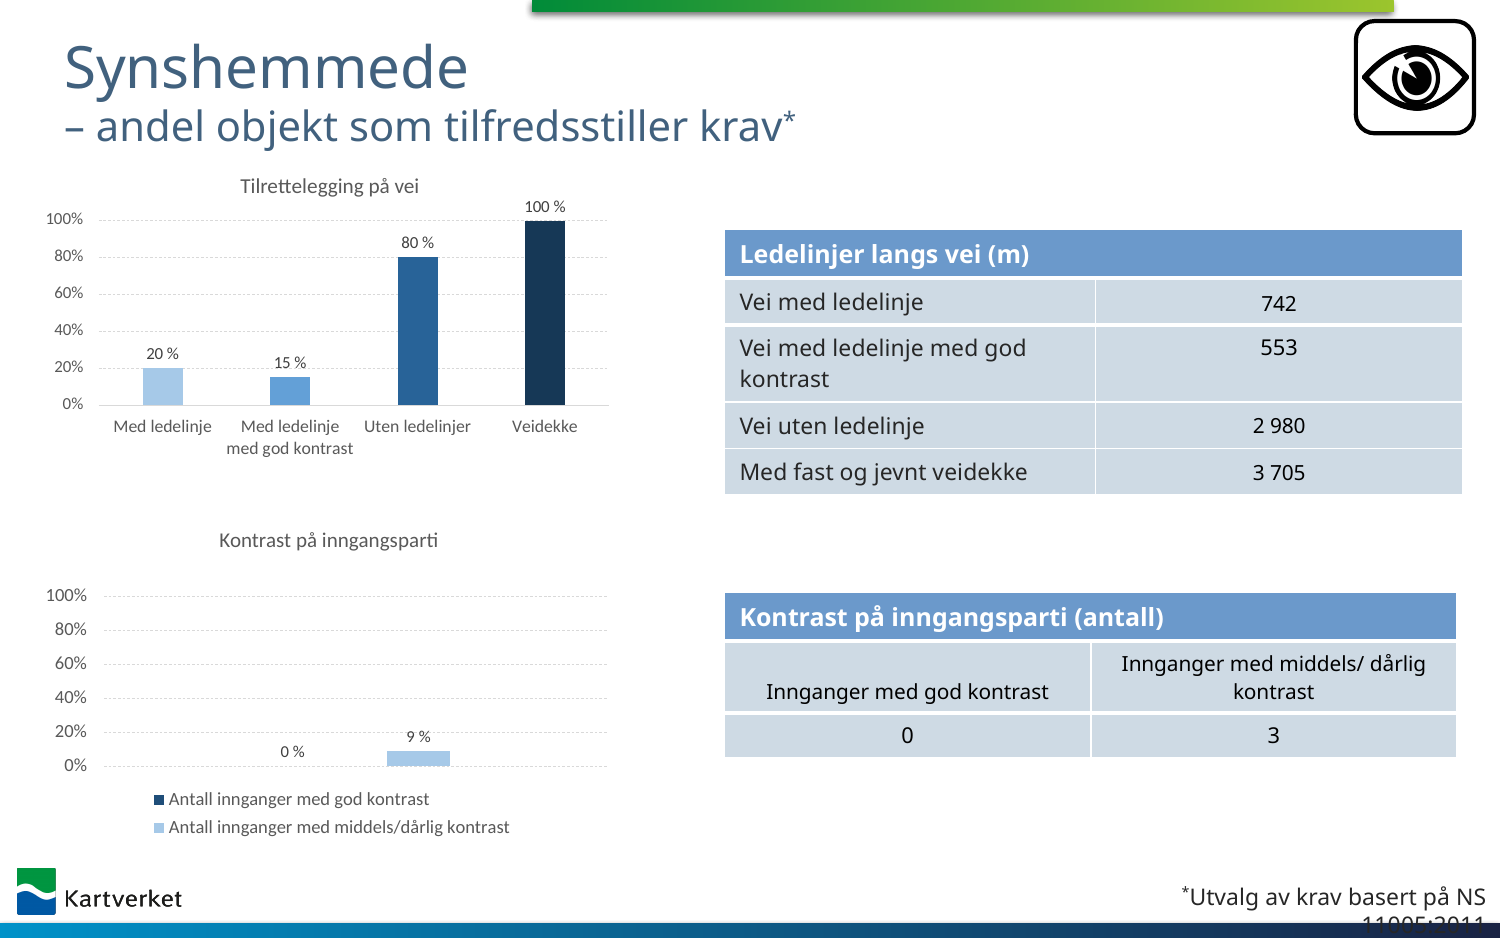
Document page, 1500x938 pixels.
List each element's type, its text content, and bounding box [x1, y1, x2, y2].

table_header Kontrast på inngangsparti (antall) [725, 593, 1456, 639]
table_cell Med fast og jevnt veidekke [725, 449, 1095, 494]
table_header Ledelinjer langs vei (m) [725, 230, 1462, 276]
picture [41, 520, 617, 846]
table_cell 3 705 [1096, 449, 1462, 494]
table_cell 3 [1092, 715, 1456, 757]
table_cell 0 [725, 715, 1090, 757]
table_cell 553 [1096, 327, 1462, 401]
table_cell Vei med ledelinje med god kontrast [725, 327, 1095, 401]
table_cell 2 980 [1096, 403, 1462, 448]
text_box *Utvalg av krav basert på NS 11005:2011 [1068, 873, 1500, 938]
table_cell Innganger med middels/ dårlig kontrast [1092, 643, 1456, 711]
picture [41, 166, 619, 492]
table_cell 742 [1096, 280, 1462, 323]
table_cell Vei med ledelinje [725, 280, 1095, 323]
table_cell Vei uten ledelinje [725, 403, 1095, 448]
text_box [1355, 20, 1475, 134]
table_cell Innganger med god kontrast [725, 643, 1090, 711]
text_box Synshemmede – andel objekt som tilfredsstiller krav* [49, 24, 1431, 158]
